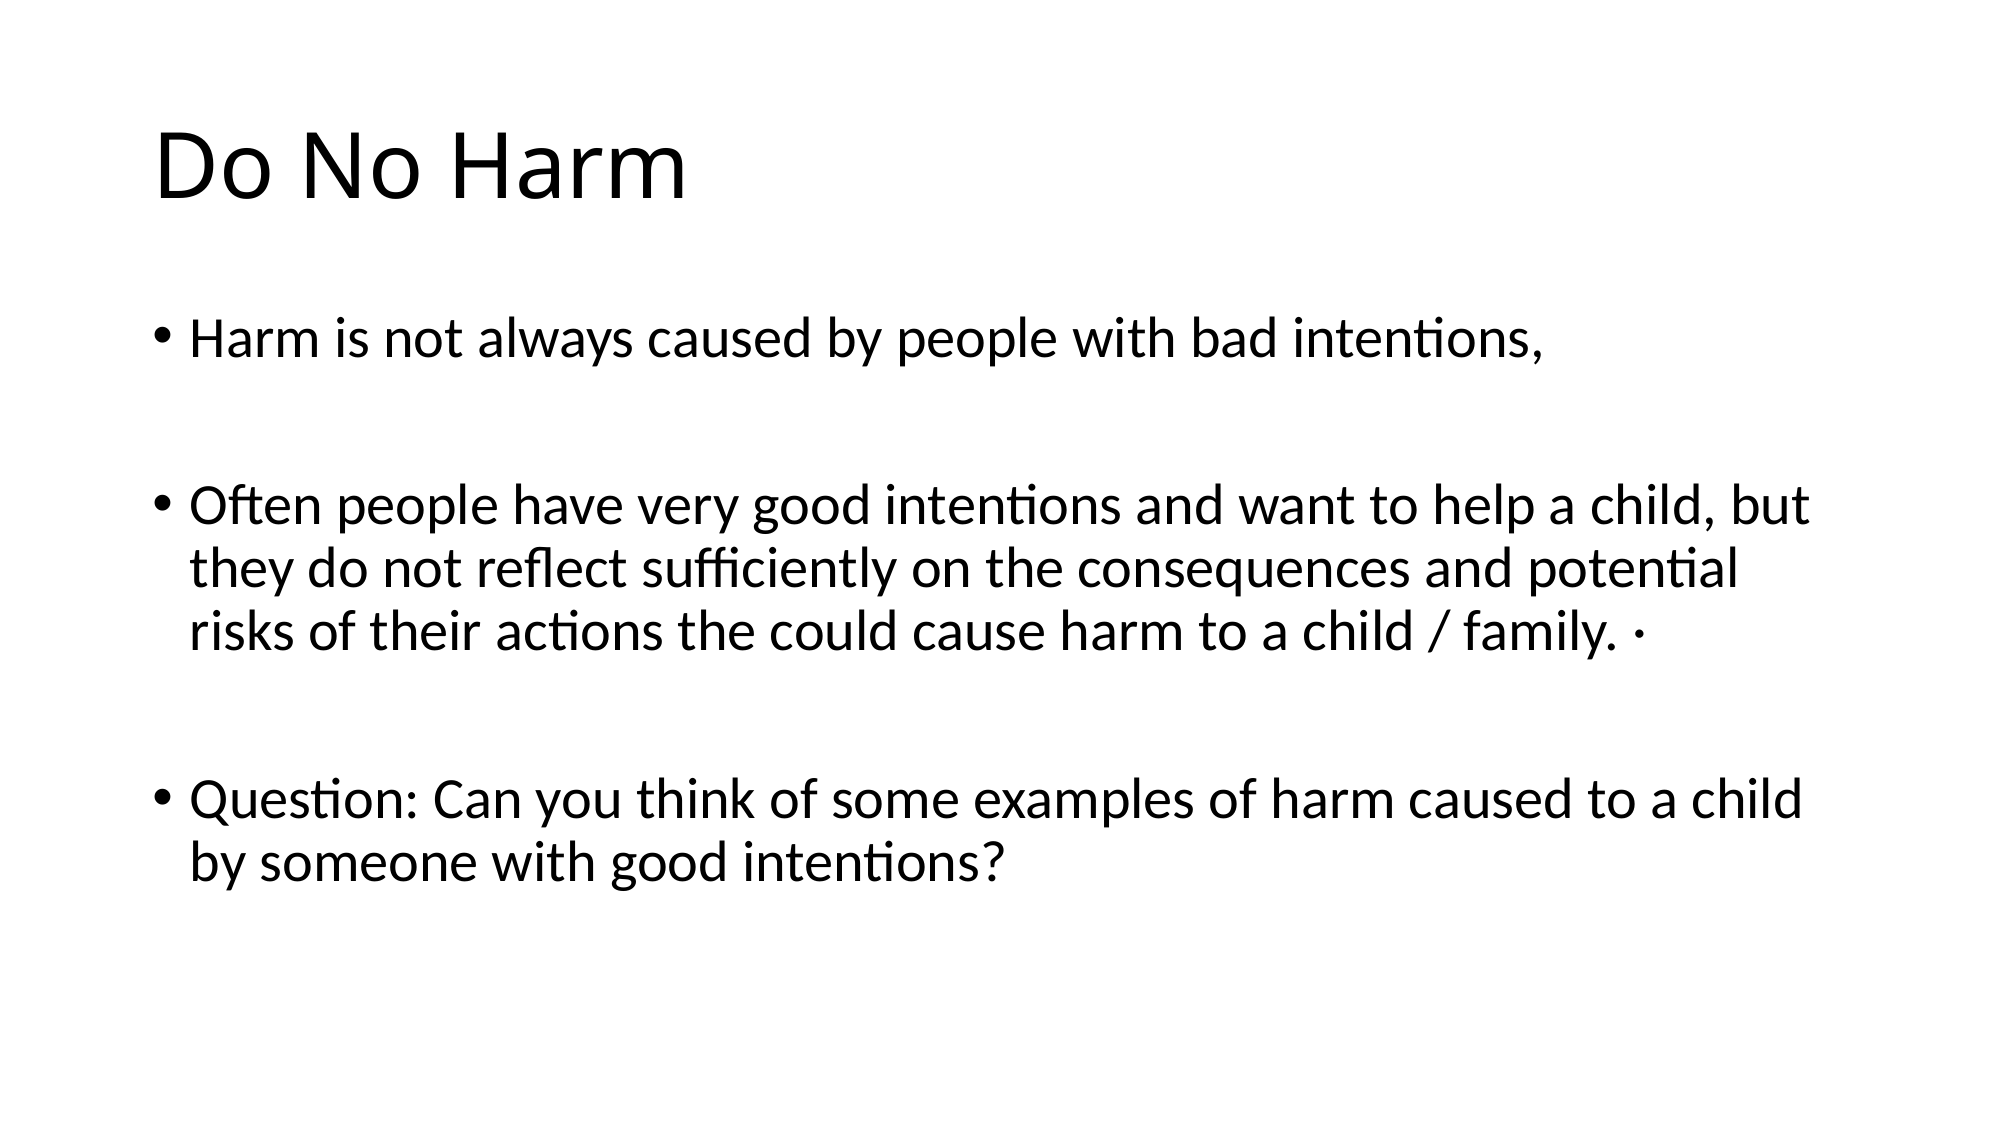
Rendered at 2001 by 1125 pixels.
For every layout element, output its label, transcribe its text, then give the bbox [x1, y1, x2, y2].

title Do No Harm [137, 59, 1863, 278]
list Harm is not always caused by people with bad intentions, Often people have very good intentions and want to help a child, but they do not reflect sufficiently on the consequences and potential risks of their actions the could cause harm to a child / family. · Question: Can you think of some examples of harm caused to a child by someone with good intentions? [137, 299, 1863, 1014]
